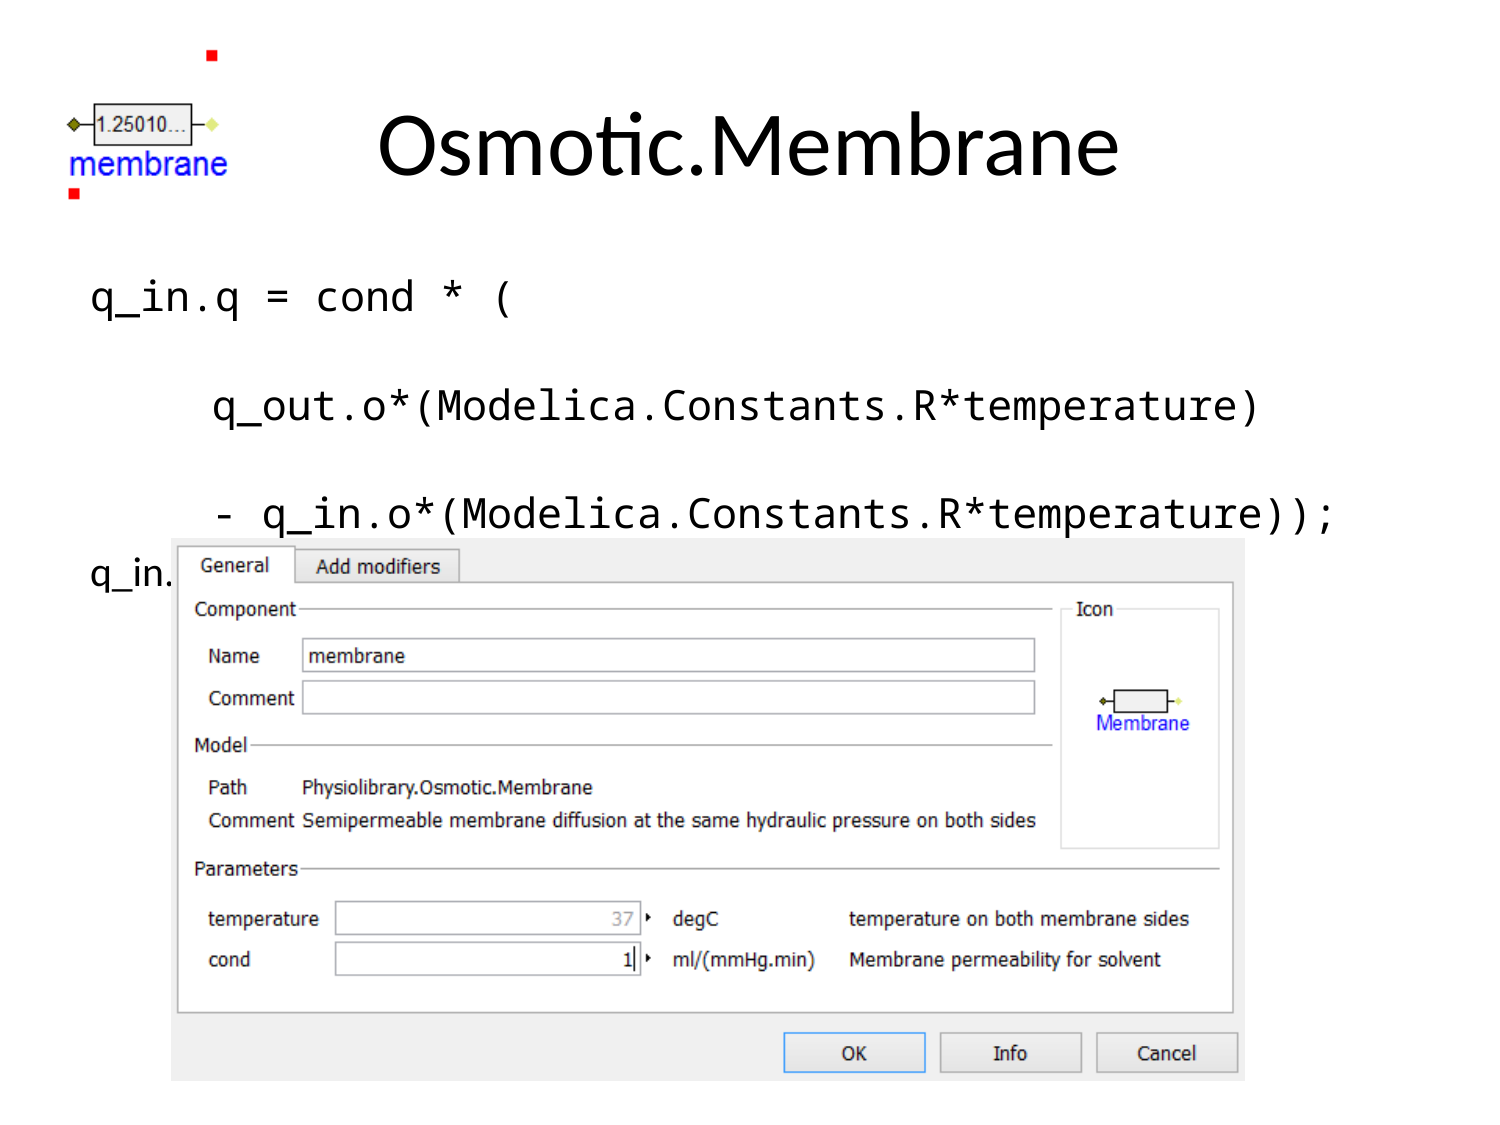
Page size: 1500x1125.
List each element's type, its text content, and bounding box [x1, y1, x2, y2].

title Osmotic.Membrane [75, 45, 1425, 233]
picture [0, 18, 252, 223]
picture [170, 538, 1245, 1082]
list q_in.q = cond * ( q_out.o*(Modelica.Constants.R*temperature) - q_in.o*(Modelica.Constants.R*temperature)); q_in.q + q_out.q = 0; [75, 262, 1425, 1005]
